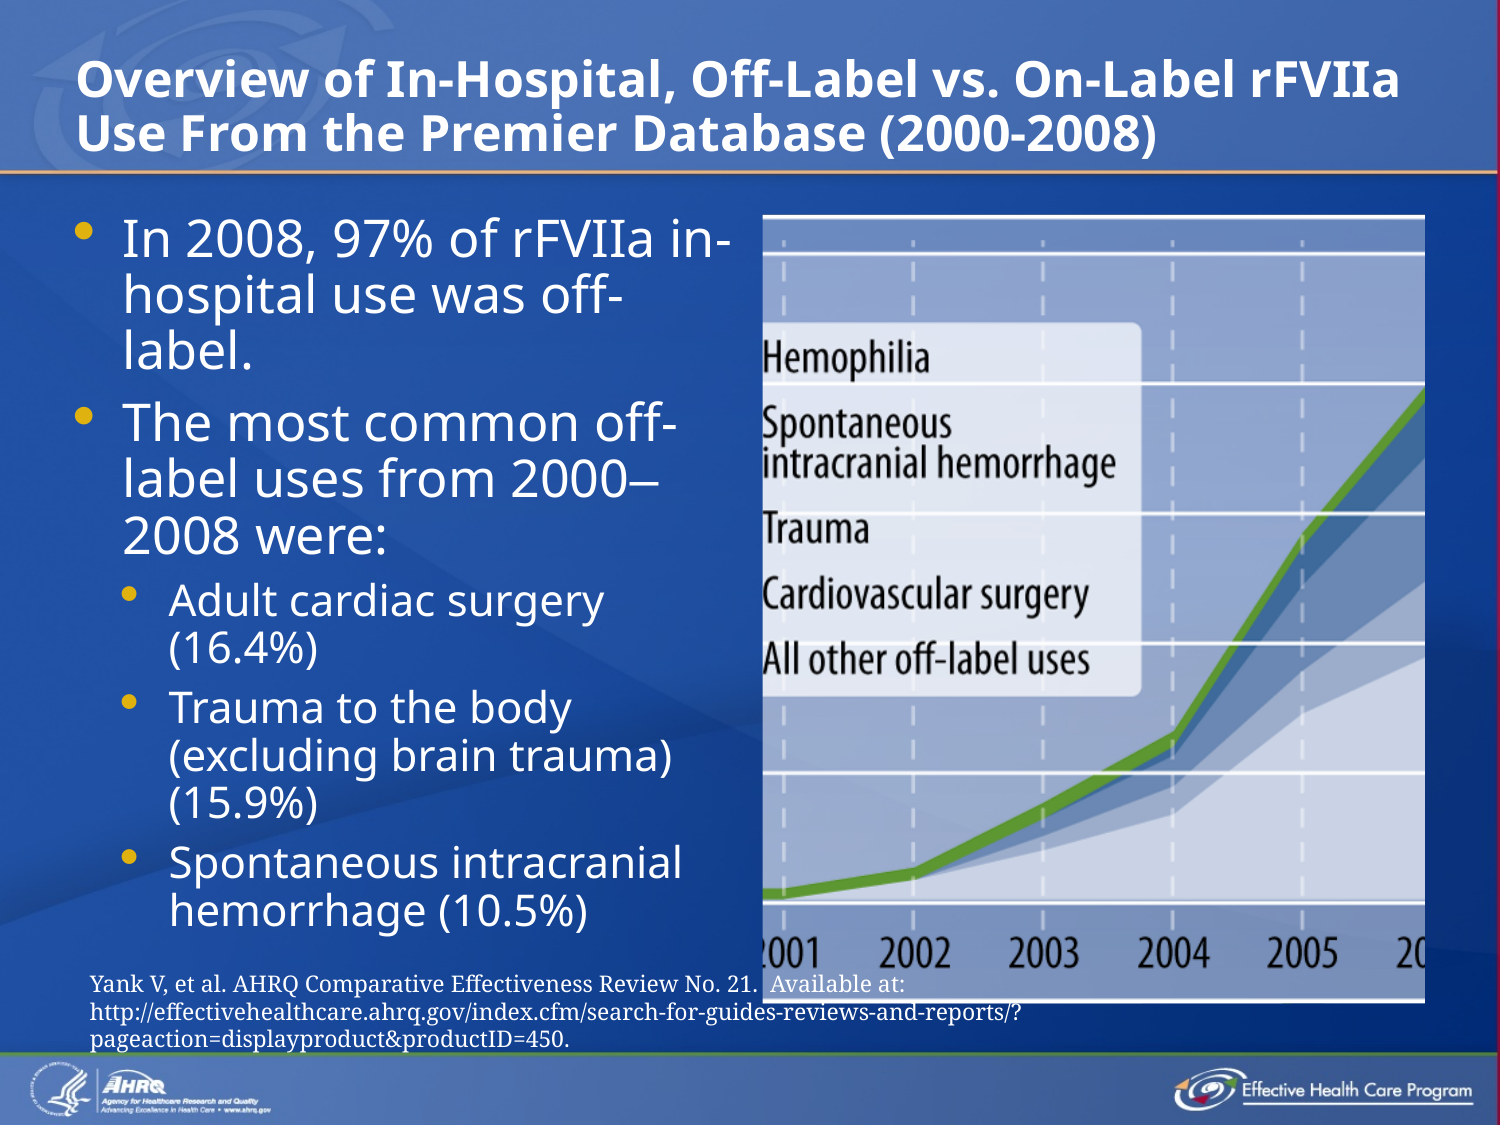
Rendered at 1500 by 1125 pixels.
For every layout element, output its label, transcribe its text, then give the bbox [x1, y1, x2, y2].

text_box Yank V, et al. AHRQ Comparative Effectiveness Review No. 21. Available at: http://effectivehealthcare.ahrq.gov/index.cfm/search-for-guides-reviews-and-reports/?pageaction=displayproduct&productID=450. [74, 962, 1438, 1060]
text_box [762, 212, 1426, 1006]
picture [0, 0, 1500, 1125]
title Overview of In-Hospital, Off-Label vs. On-Label rFVIIa Use From the Premier Database (2000-2008) [74, 21, 1426, 163]
list In 2008, 97% of rFVIIa in-hospital use was off-label. The most common off-label uses from 2000–2008 were: Adult cardiac surgery (16.4%) Trauma to the body (excluding brain trauma) (15.9%) Spontaneous intracranial hemorrhage (10.5%) [75, 212, 738, 962]
